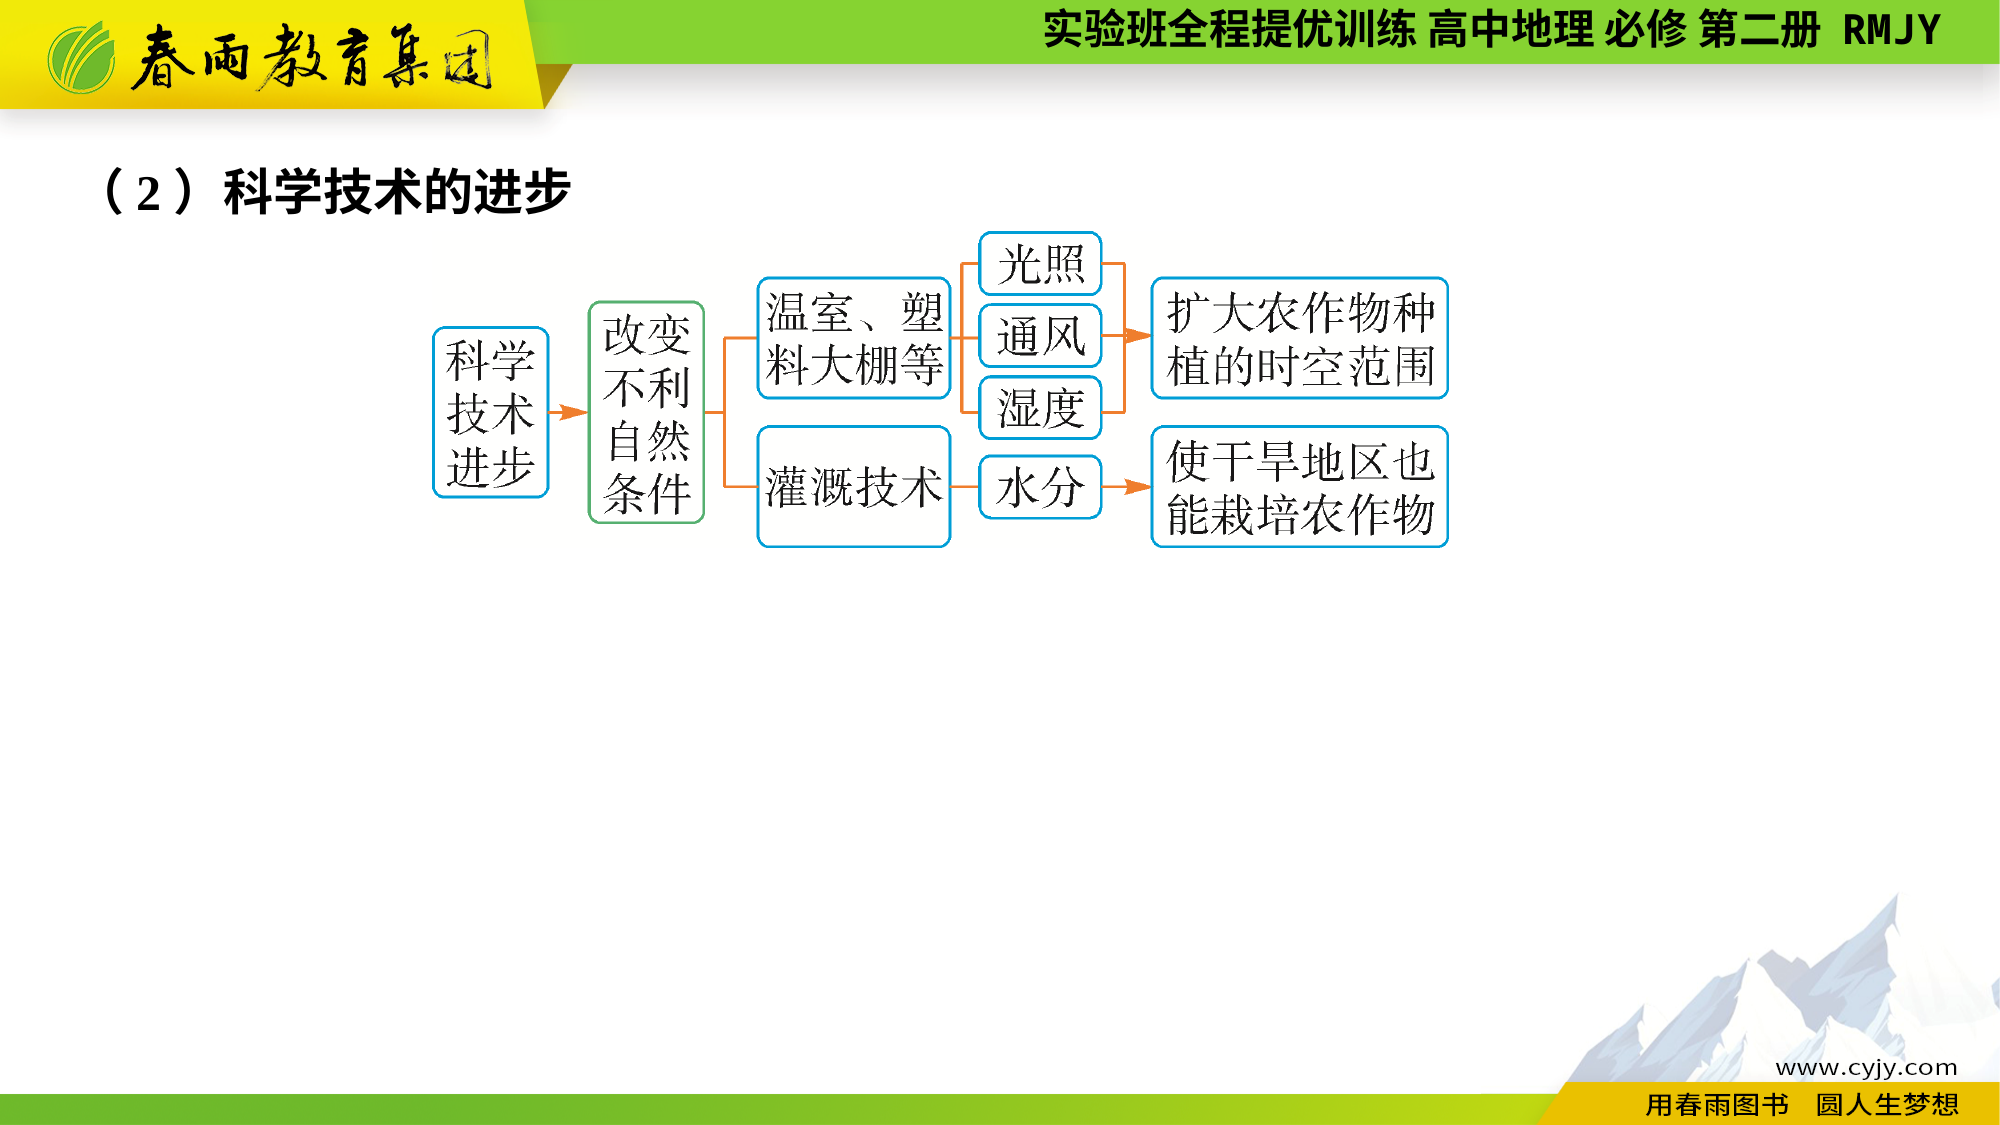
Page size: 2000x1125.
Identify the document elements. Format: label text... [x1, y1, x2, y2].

list （2）科学技术的进步 [59, 122, 1944, 217]
picture [0, 0, 2000, 1125]
